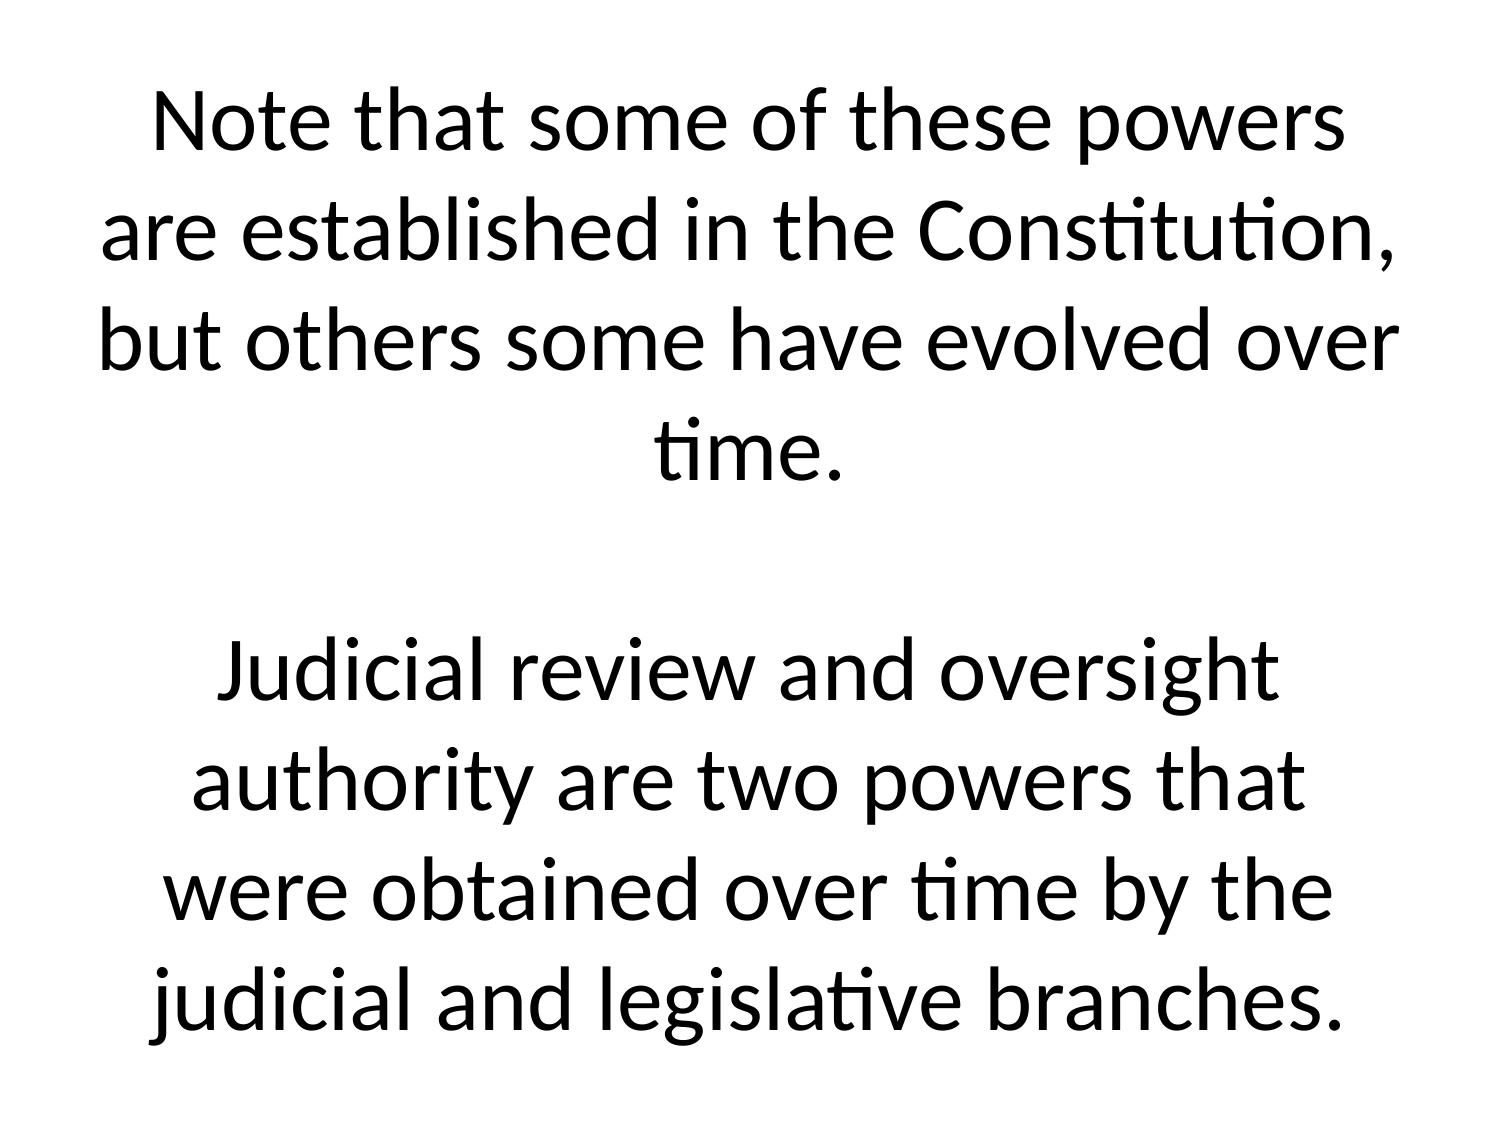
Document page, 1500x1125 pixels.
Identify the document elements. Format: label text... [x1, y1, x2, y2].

title Note that some of these powers are established in the Constitution, but others some have evolved over time. Judicial review and oversight authority are two powers that were obtained over time by the judicial and legislative branches. [74, 44, 1426, 1063]
